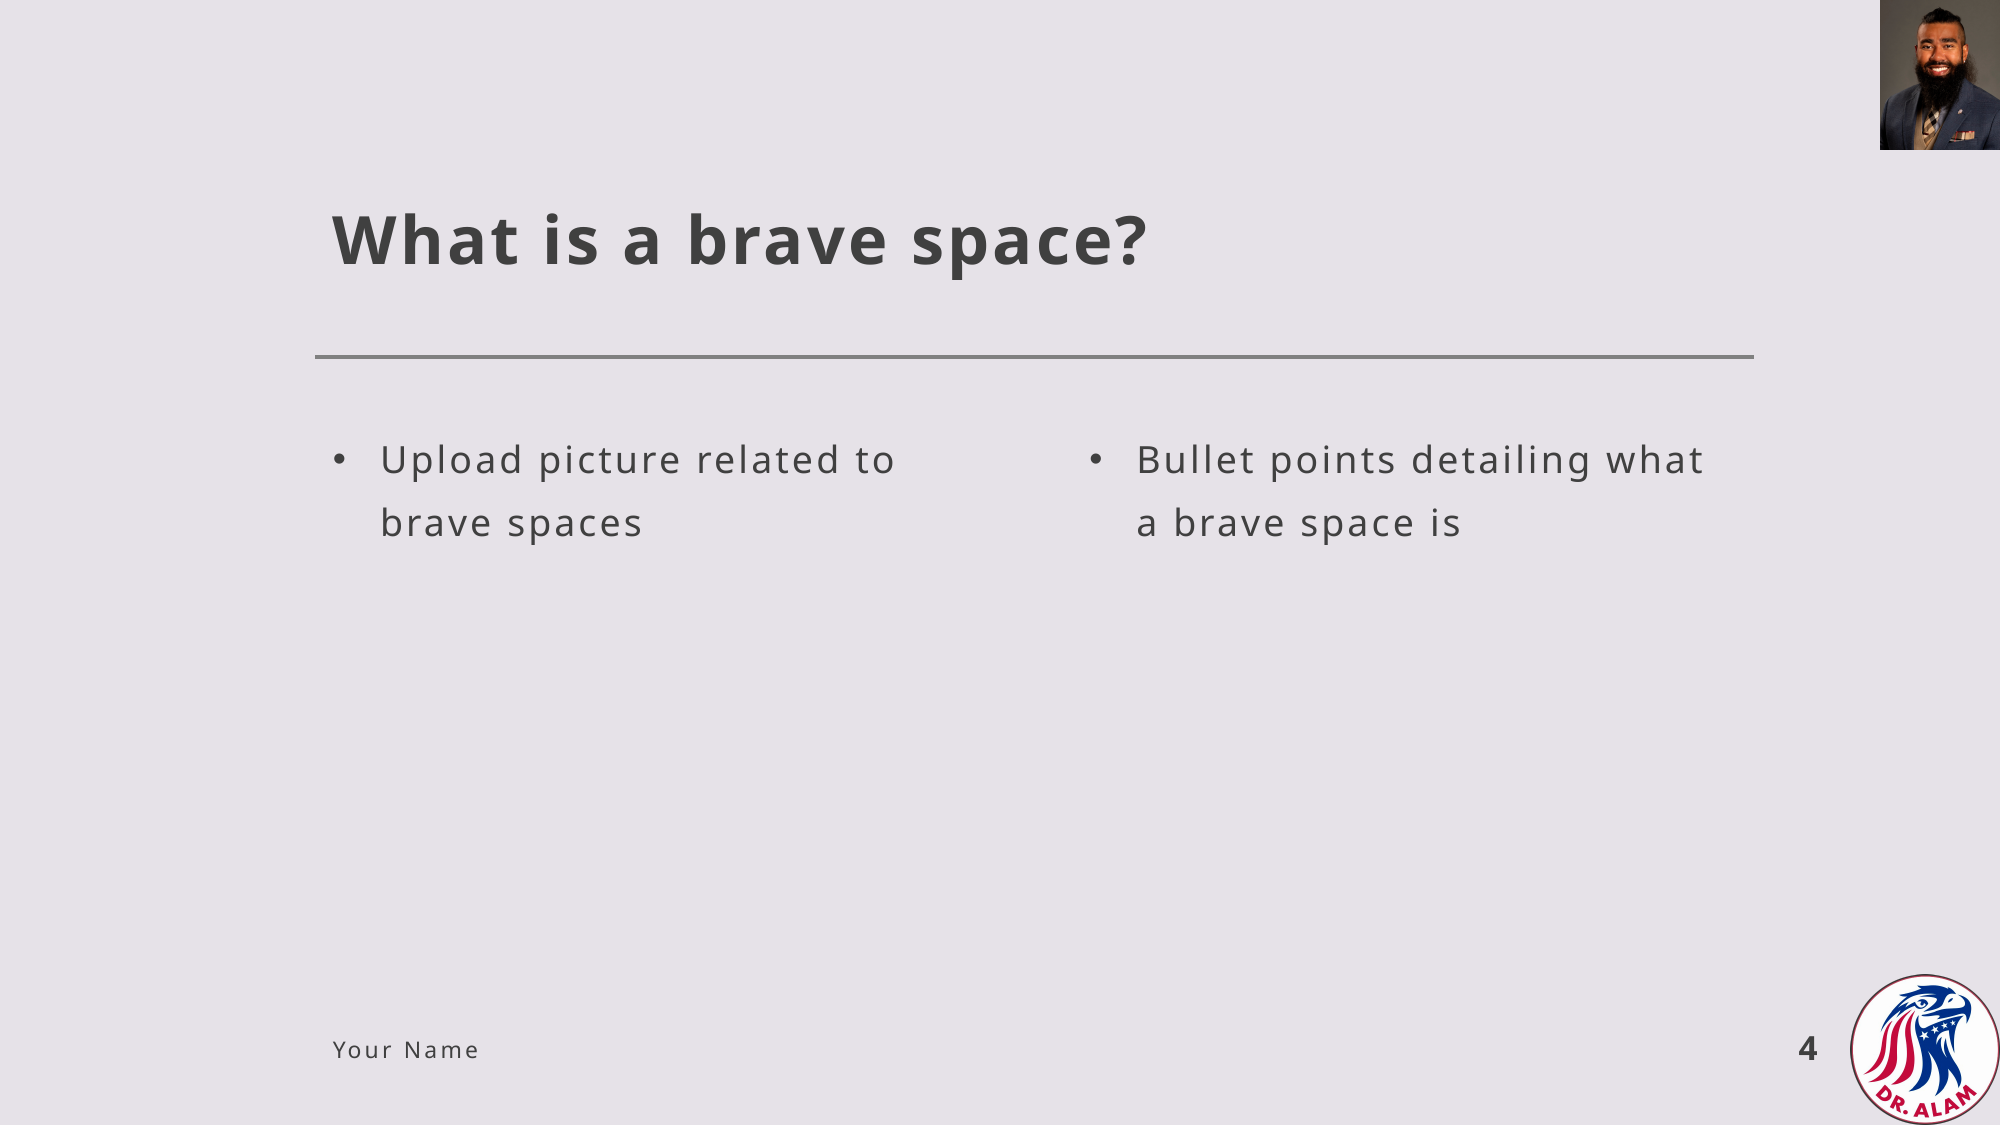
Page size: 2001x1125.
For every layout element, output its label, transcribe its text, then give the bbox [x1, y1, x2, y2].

picture [1849, 974, 2000, 1125]
title What is a brave space? [315, 72, 1754, 294]
list Bullet points detailing what a brave space is [1071, 399, 1754, 1000]
footer Your Name [315, 1012, 1245, 1088]
slide_number 4 [1780, 1012, 1849, 1088]
list Upload picture related to brave spaces [315, 399, 998, 1000]
picture [1879, 0, 2000, 151]
